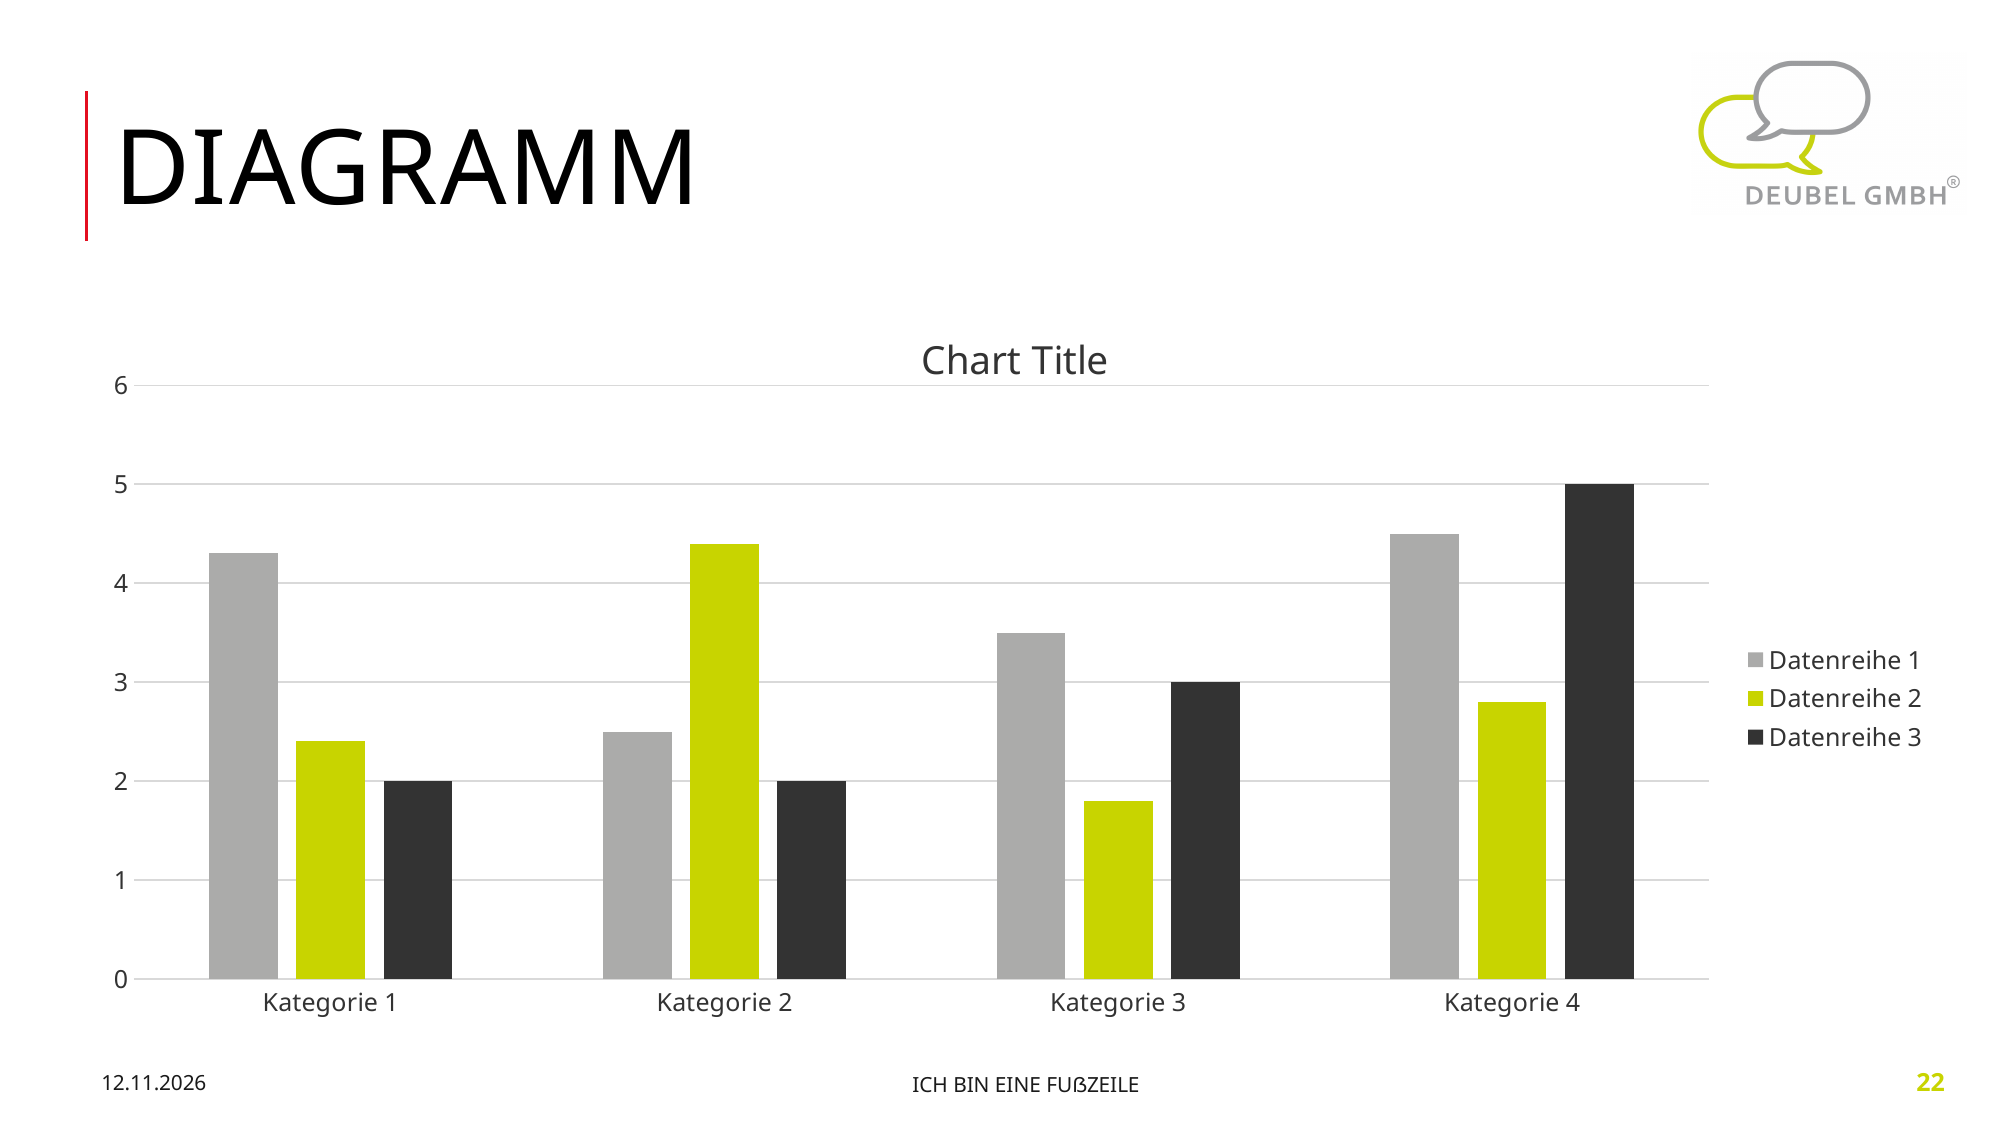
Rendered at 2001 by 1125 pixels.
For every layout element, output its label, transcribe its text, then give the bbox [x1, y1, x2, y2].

chart [84, 297, 1946, 1037]
slide_number 22 [1727, 1061, 1945, 1107]
picture [1692, 52, 1967, 215]
footer Ich bin eine Fußzeile [343, 1061, 1709, 1107]
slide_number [86, 1061, 328, 1107]
title Diagramm [84, 51, 1692, 293]
